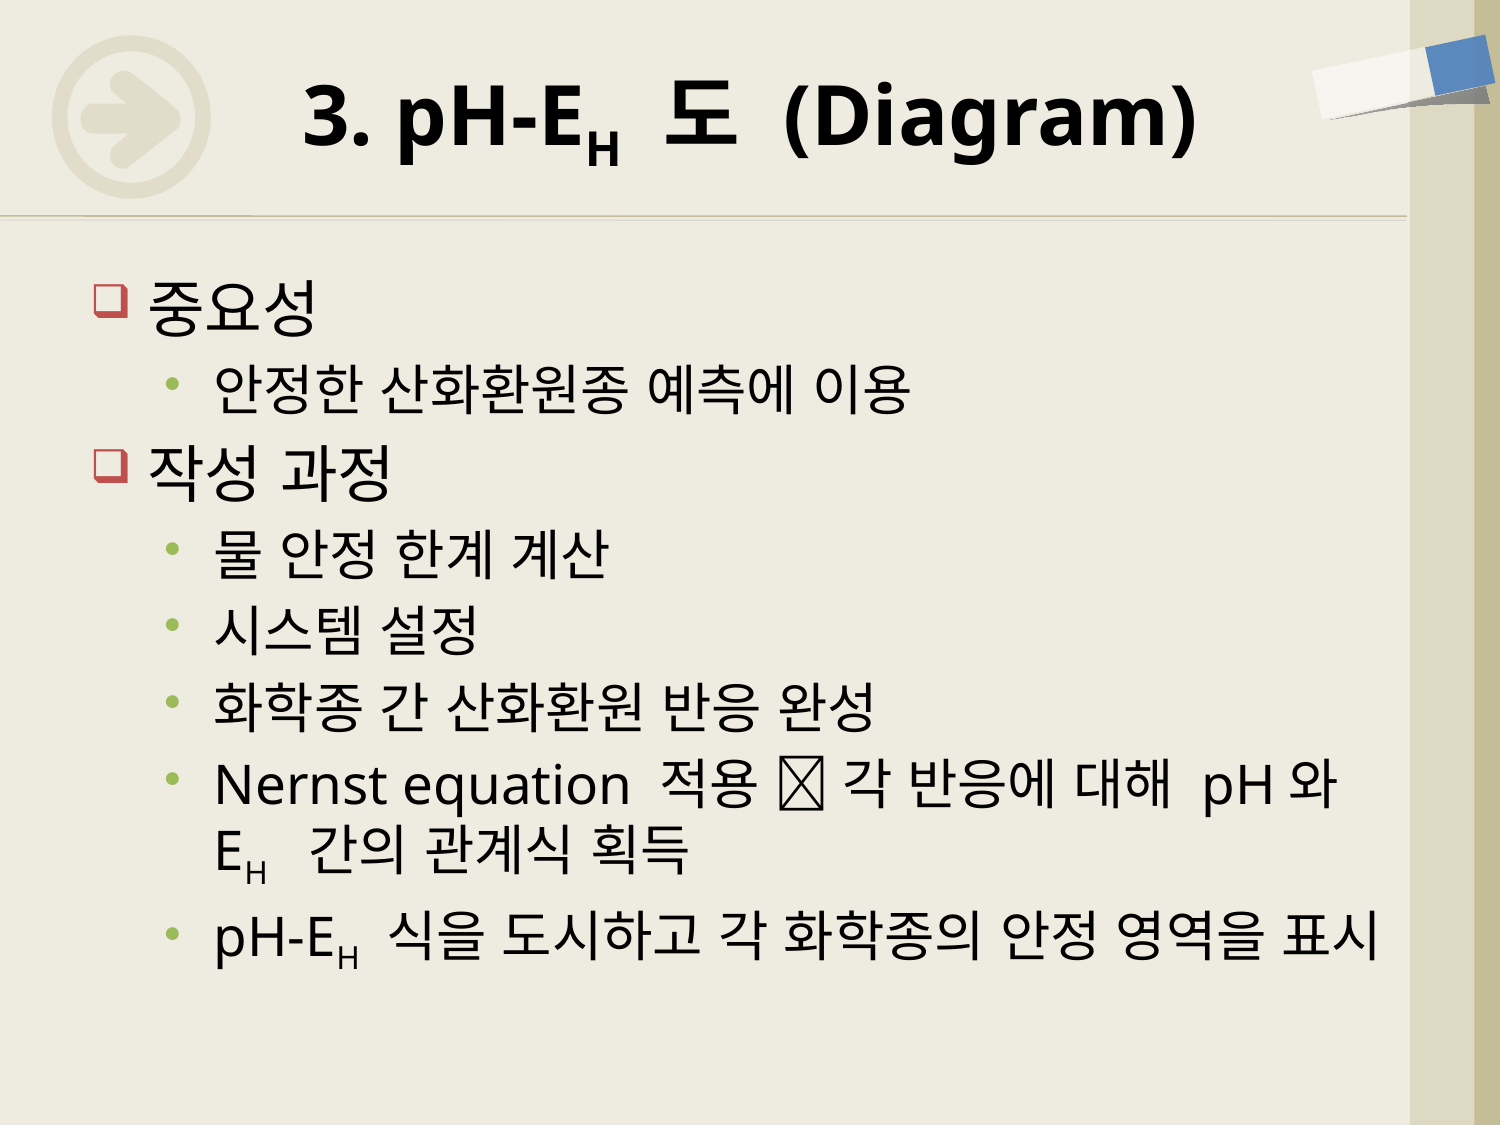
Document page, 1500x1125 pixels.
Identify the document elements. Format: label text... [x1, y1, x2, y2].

title 3. pH-EH 도 (Diagram) [75, 24, 1425, 213]
list 중요성 안정한 산화환원종 예측에 이용 작성 과정 물 안정 한계 계산 시스템 설정 화학종 간 산화환원 반응 완성 Nernst equation 적용  각 반응에 대해 pH와 EH 간의 관계식 획득 pH-EH 식을 도시하고 각 화학종의 안정 영역을 표시 [75, 262, 1406, 1005]
